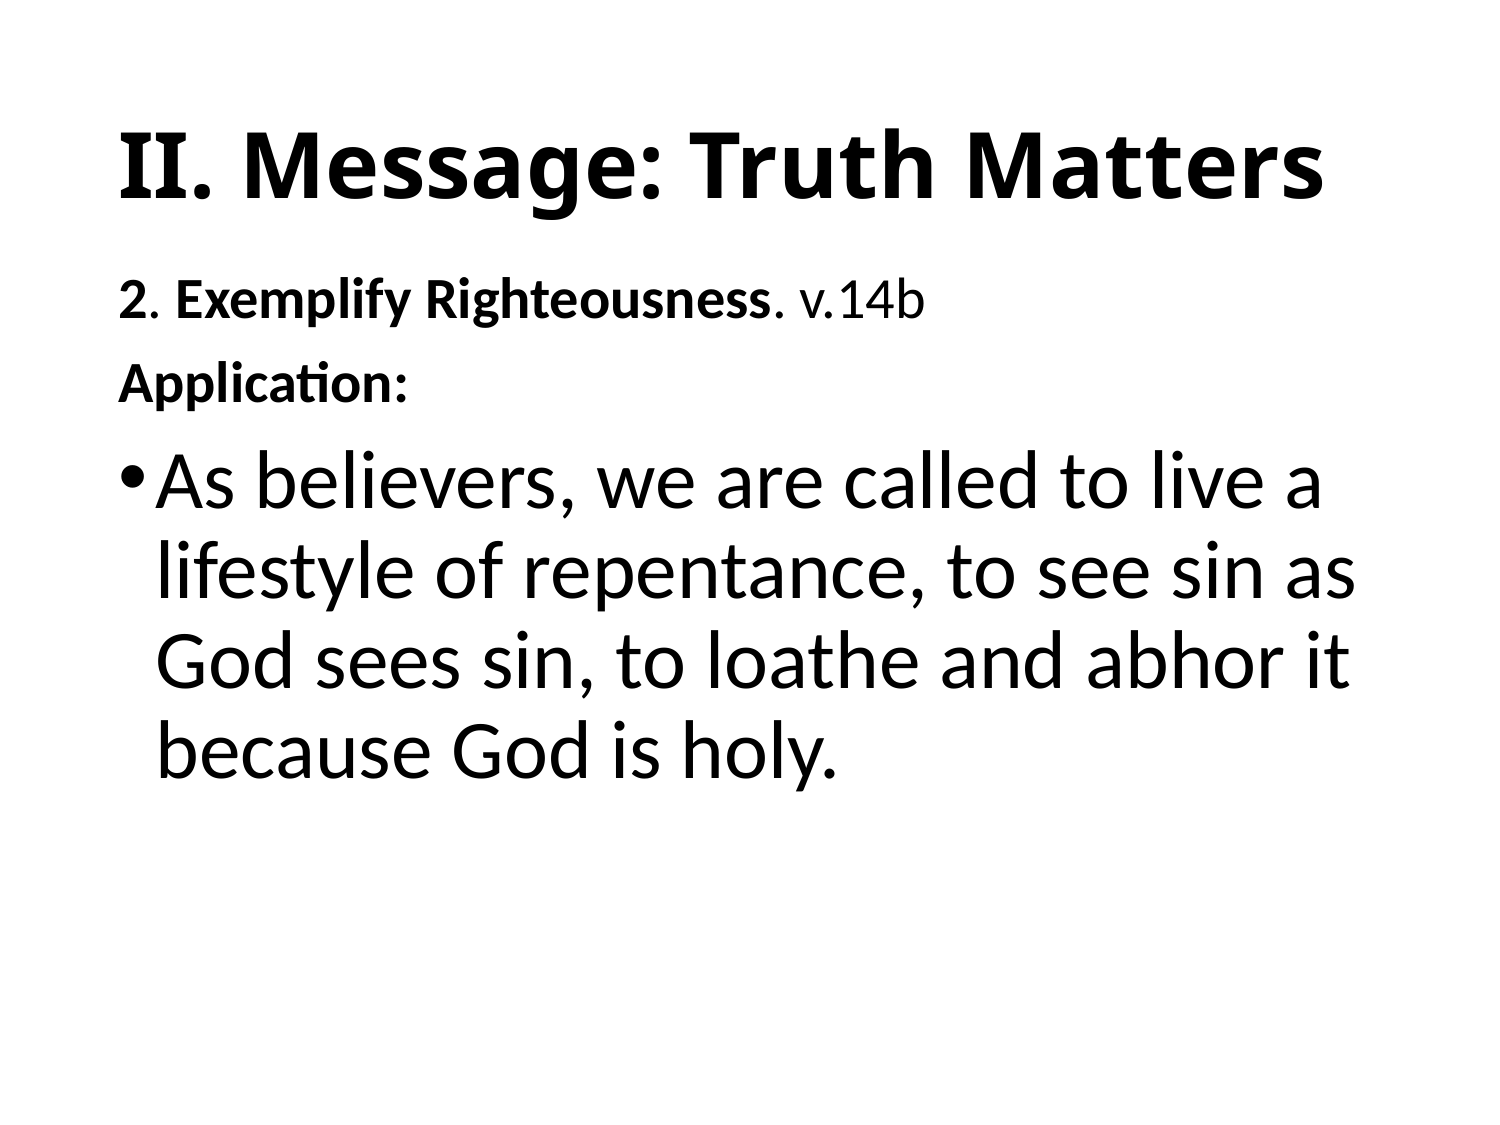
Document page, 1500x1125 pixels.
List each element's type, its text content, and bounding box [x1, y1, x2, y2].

list 2. Exemplify Righteousness. v.14b Application: As believers, we are called to live a lifestyle of repentance, to see sin as God sees sin, to loathe and abhor it because God is holy. [103, 261, 1435, 975]
title II. Message: Truth Matters [103, 59, 1397, 261]
